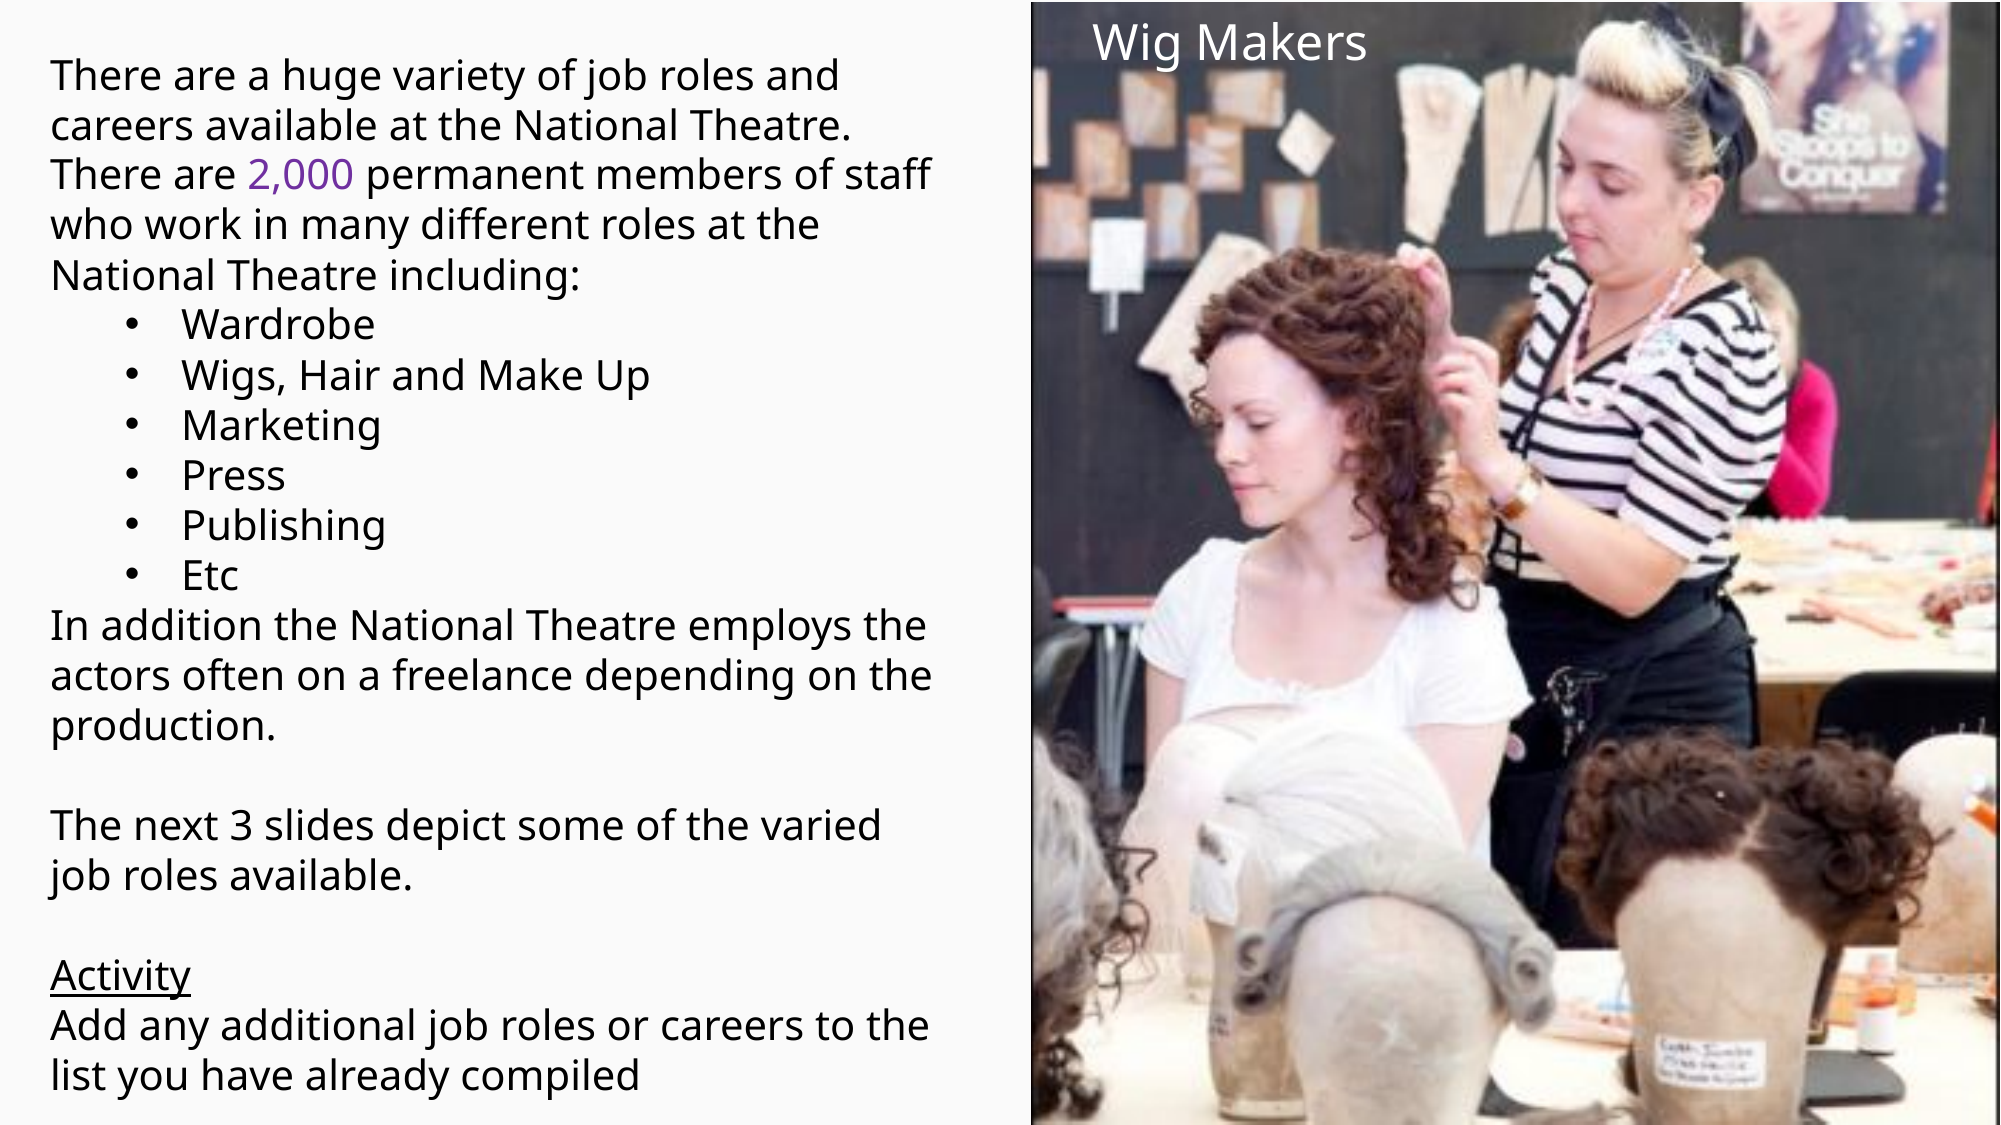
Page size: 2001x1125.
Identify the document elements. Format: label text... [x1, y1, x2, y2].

text_box There are a huge variety of job roles and careers available at the National Theatre. There are 2,000 permanent members of staff who work in many different roles at the National Theatre including: Wardrobe Wigs, Hair and Make Up Marketing Press Publishing Etc In addition the National Theatre employs the actors often on a freelance depending on the production. The next 3 slides depict some of the varied job roles available. Activity Add any additional job roles or careers to the list you have already compiled [42, 40, 954, 1107]
picture [1031, 2, 2000, 1125]
